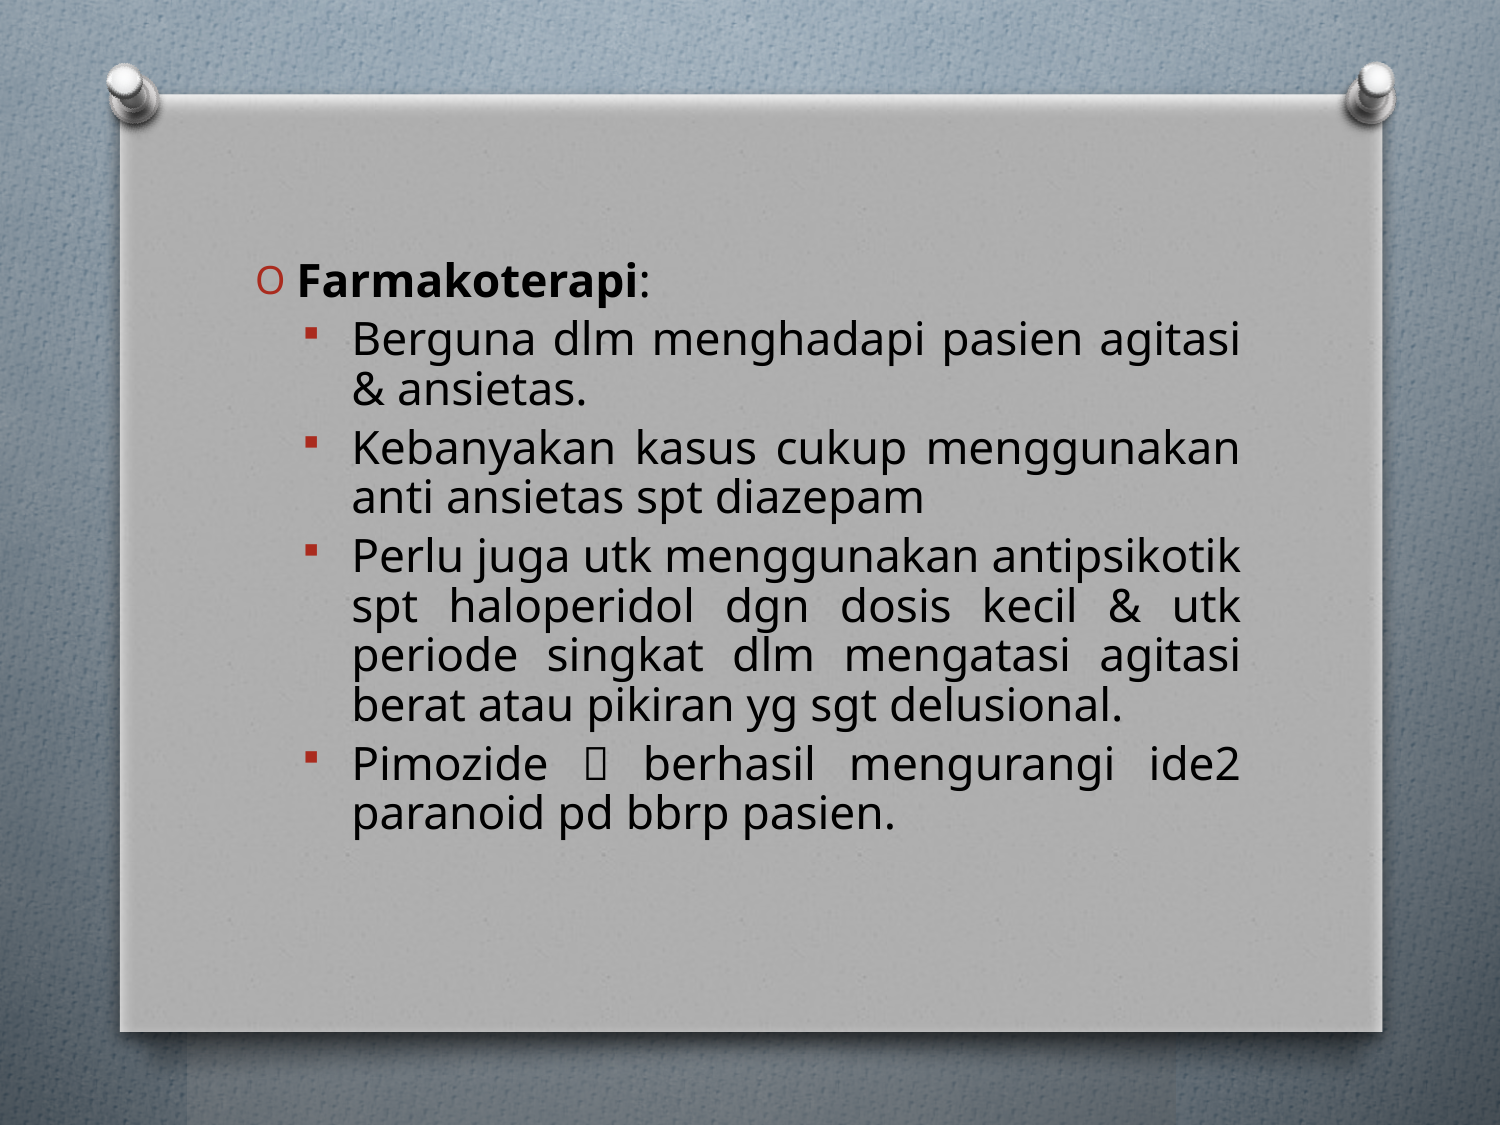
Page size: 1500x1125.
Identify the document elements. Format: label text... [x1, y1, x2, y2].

picture [1317, 35, 1439, 156]
picture [75, 29, 198, 153]
list Farmakoterapi: Berguna dlm menghadapi pasien agitasi & ansietas. Kebanyakan kasus cukup menggunakan anti ansietas spt diazepam Perlu juga utk menggunakan antipsikotik spt haloperidol dgn dosis kecil & utk periode singkat dlm mengatasi agitasi berat atau pikiran yg sgt delusional. Pimozide  berhasil mengurangi ide2 paranoid pd bbrp pasien. [240, 249, 1257, 939]
